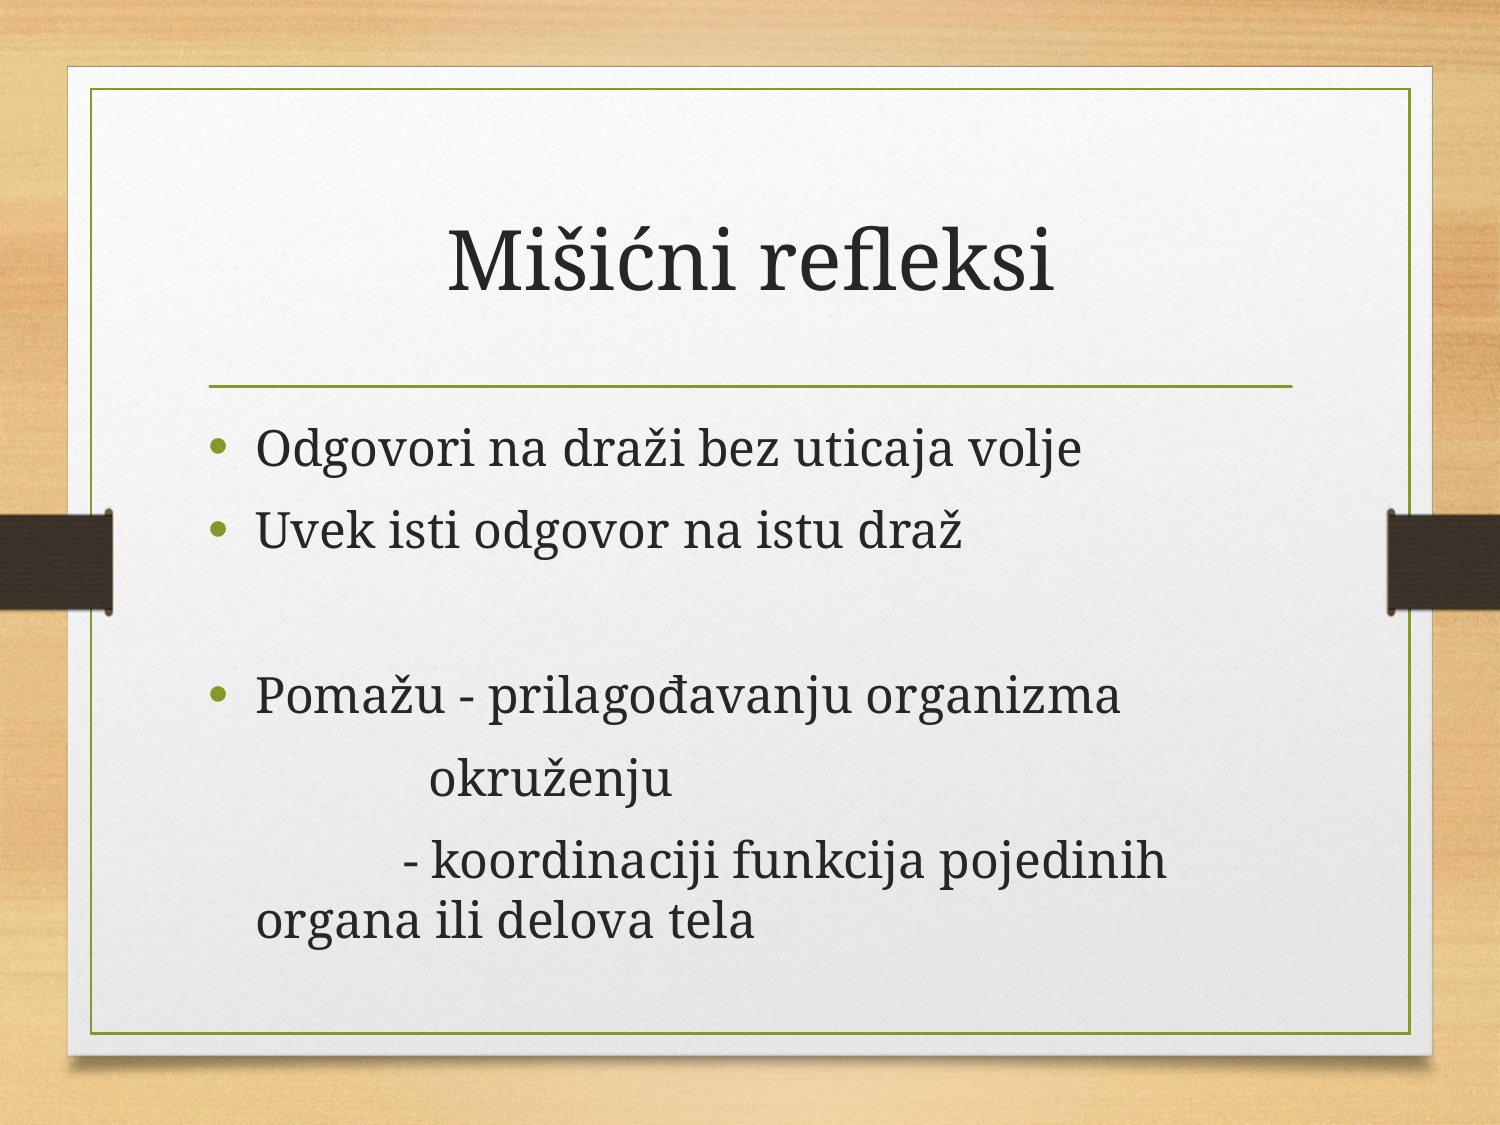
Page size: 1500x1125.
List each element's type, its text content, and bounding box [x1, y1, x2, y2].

title Mišićni refleksi [193, 150, 1309, 365]
list Odgovori na draži bez uticaja volje Uvek isti odgovor na istu draž Pomažu - prilagođavanju organizma okruženju - koordinaciji funkcija pojedinih organa ili delova tela [193, 408, 1309, 974]
picture [0, 0, 1500, 1125]
